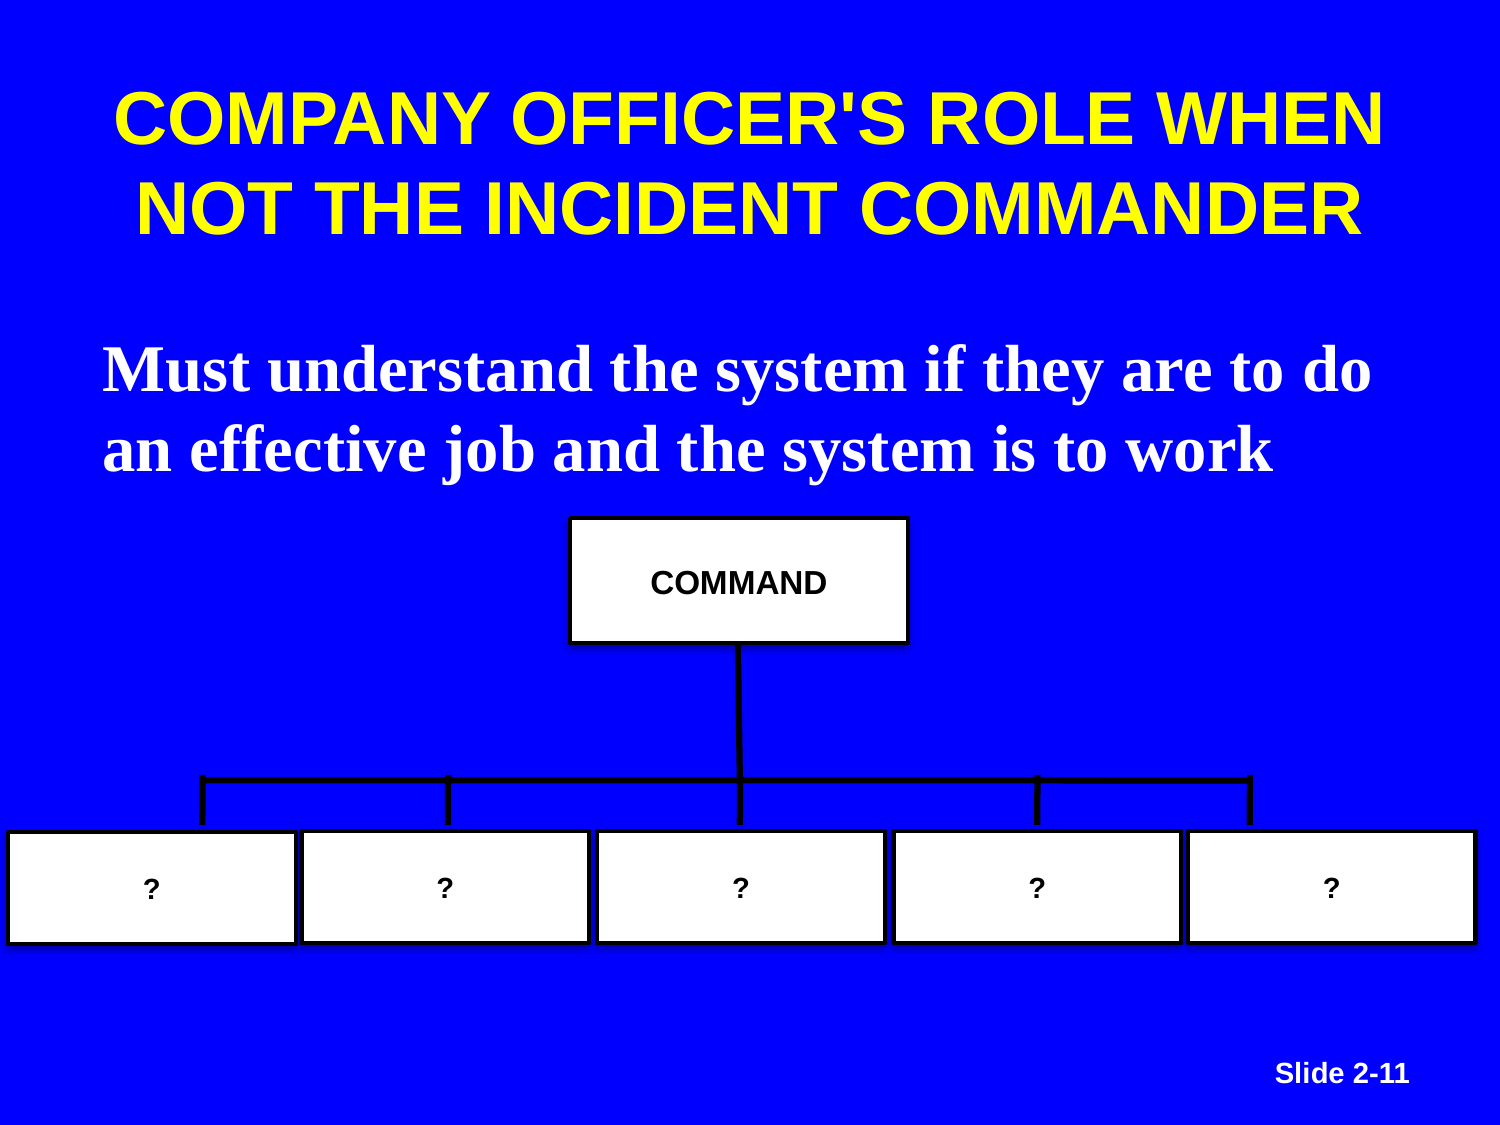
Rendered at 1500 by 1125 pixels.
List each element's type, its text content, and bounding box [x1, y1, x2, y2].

slide_number Slide 2-11 [1074, 1046, 1426, 1125]
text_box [7, 517, 1476, 945]
list Must understand the system if they are to do an effective job and the system is to work [87, 258, 1413, 516]
text_box COMPANY OFFICER'S ROLE WHEN NOT THE INCIDENT COMMANDER [87, 62, 1413, 258]
